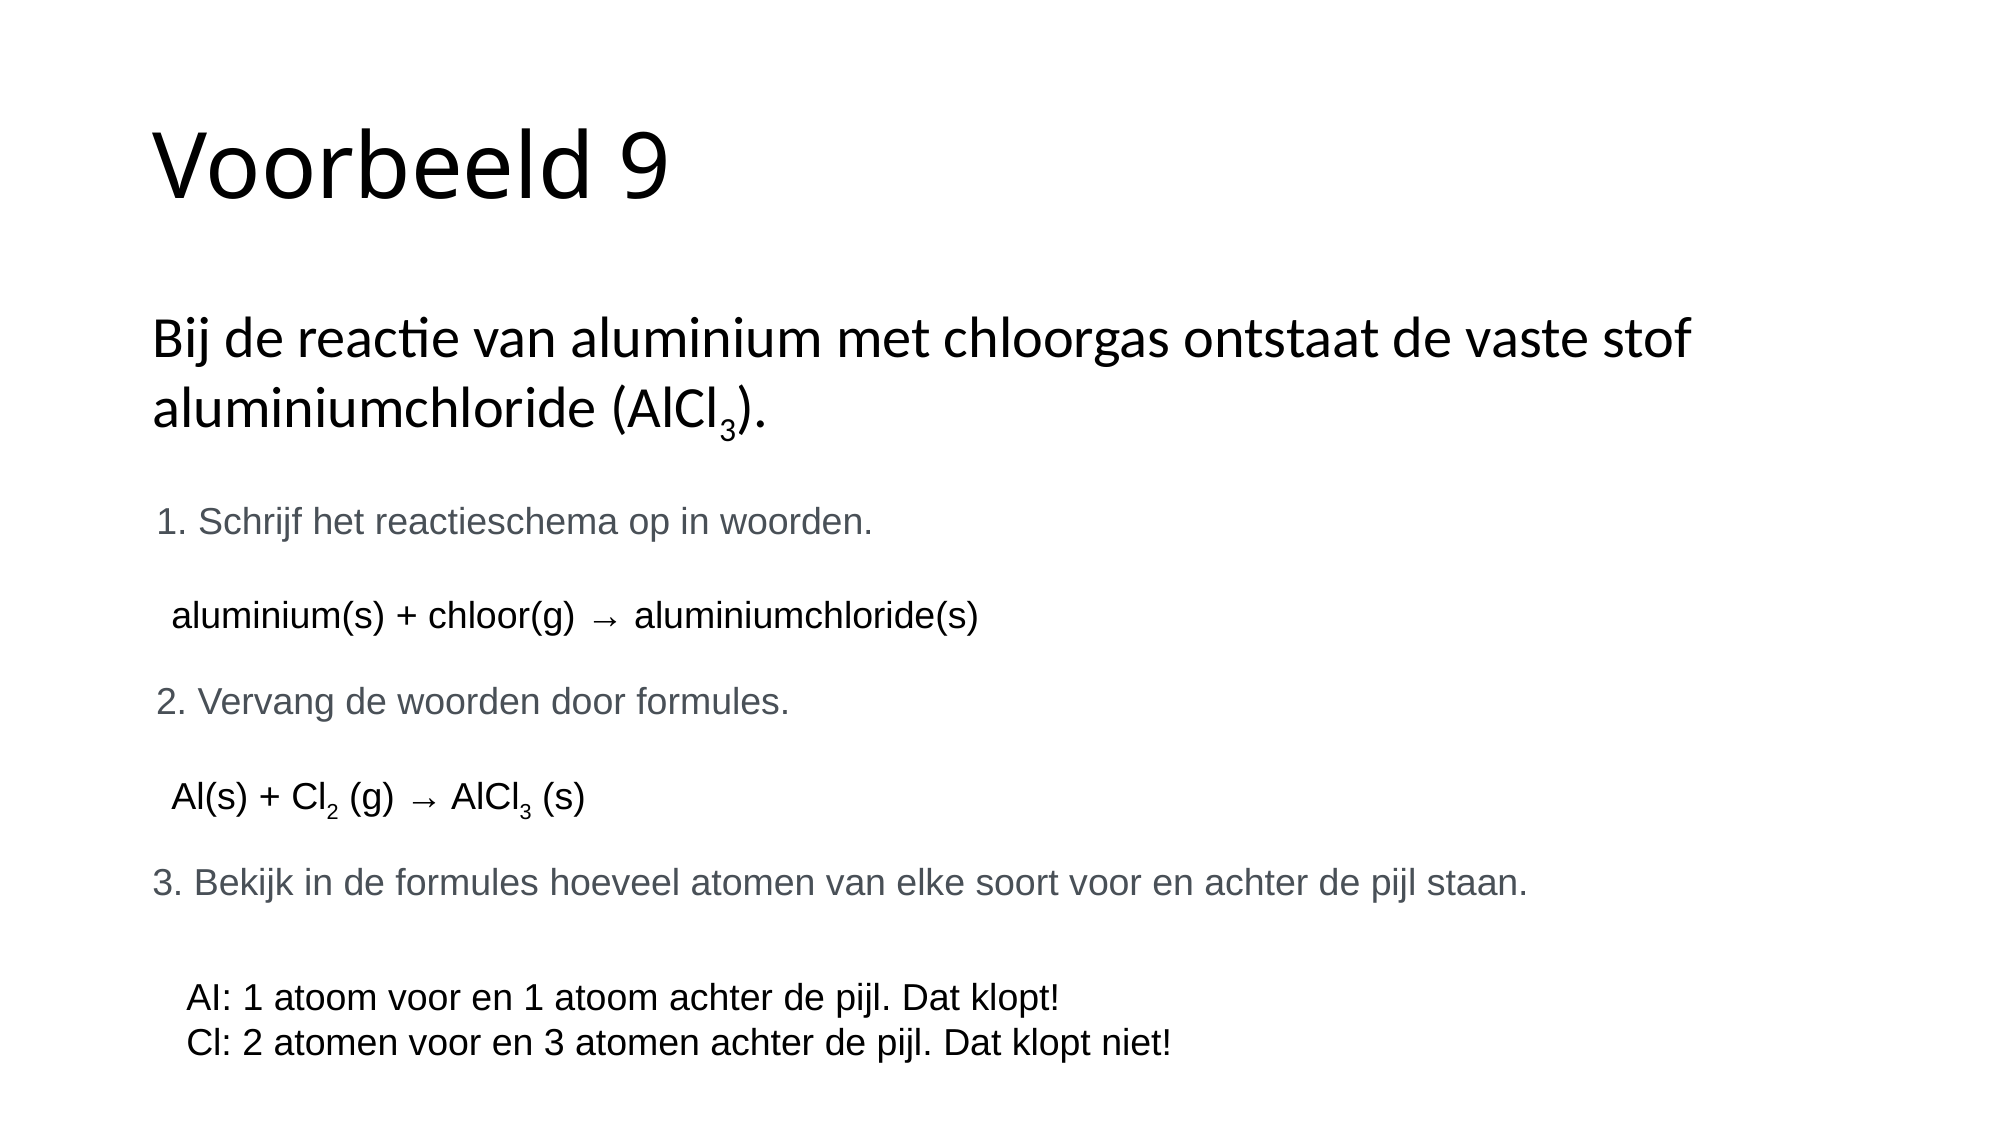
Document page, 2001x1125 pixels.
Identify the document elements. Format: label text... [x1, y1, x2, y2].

text_box 2. Vervang de woorden door formules. [141, 670, 806, 730]
table_header aluminium(s) + chloor(g) → aluminiumchloride(s) [171, 550, 1481, 640]
text_box 1. Schrijf het reactieschema op in woorden. [141, 489, 890, 549]
text_box 3. Bekijk in de formules hoeveel atomen van elke soort voor en achter de pijl staan. [137, 850, 1612, 911]
table_header Al(s) + Cl2 (g) → AlCl3 (s) [171, 731, 1496, 827]
list Bij de reactie van aluminium met chloorgas ontstaat de vaste stof aluminiumchloride (AlCl3). [137, 299, 1863, 468]
title Voorbeeld 9 [137, 59, 1863, 278]
text_box AI: 1 atoom voor en 1 atoom achter de pijl. Dat klopt! Cl: 2 atomen voor en 3 atomen achter de pijl. Dat klopt niet! [171, 965, 1863, 1071]
